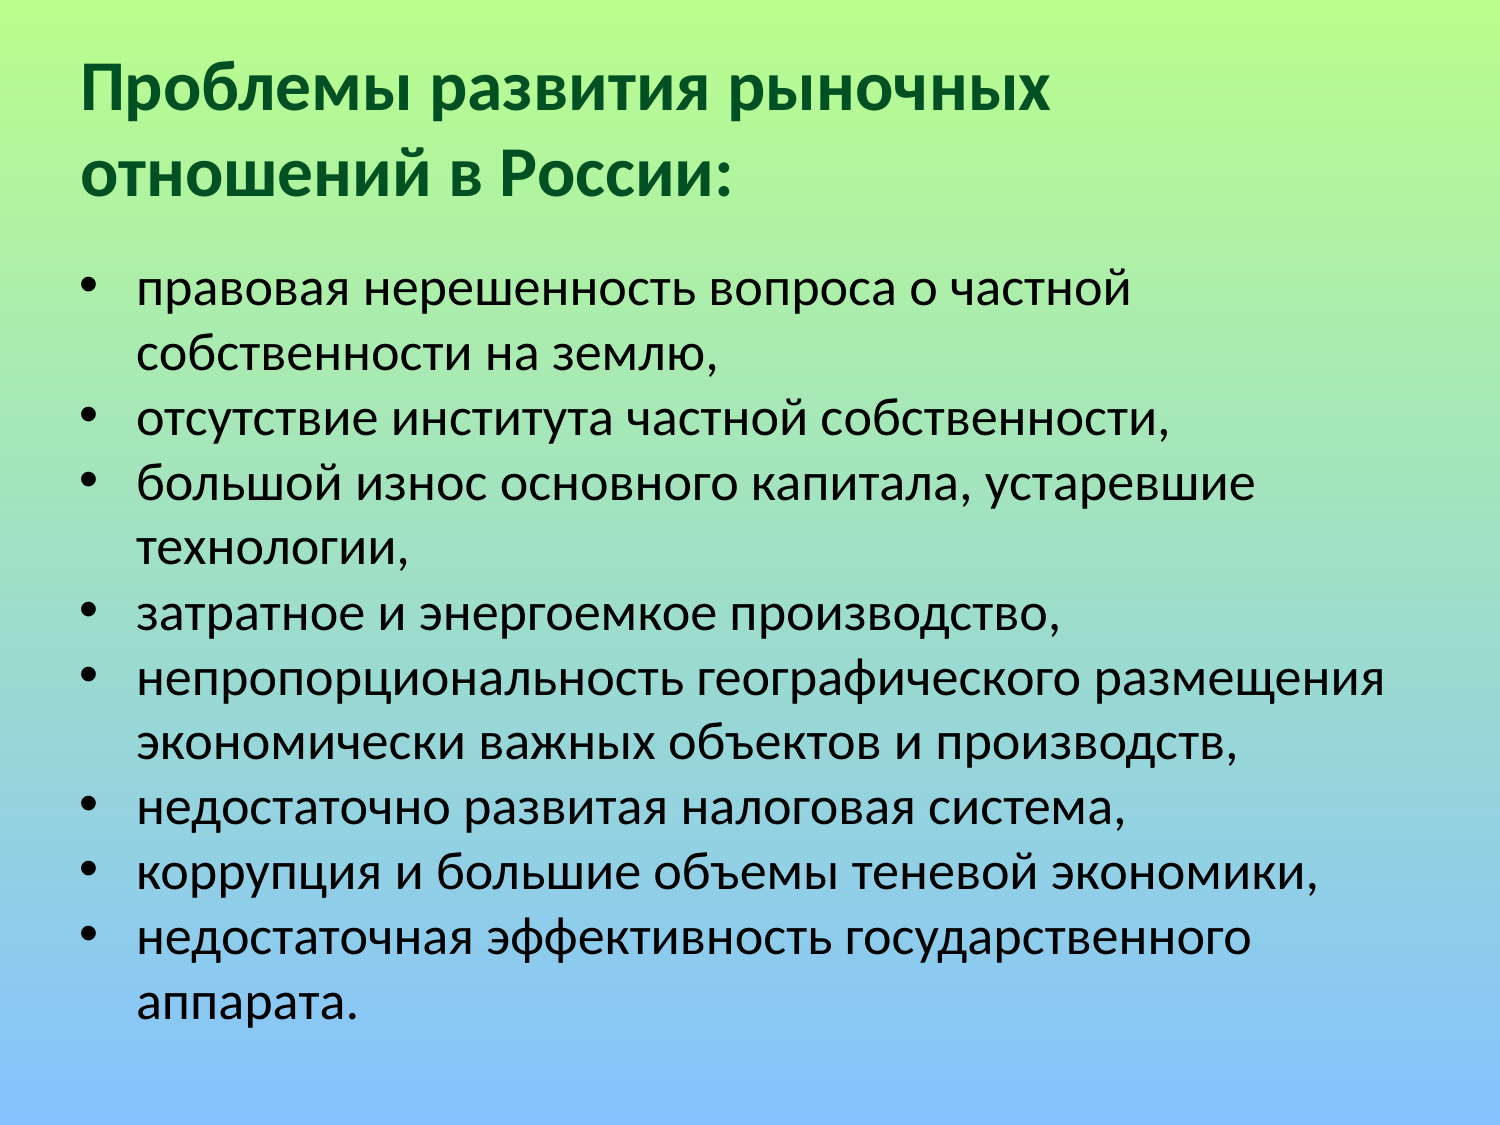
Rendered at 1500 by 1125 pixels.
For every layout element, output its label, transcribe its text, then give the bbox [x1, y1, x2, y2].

title Проблемы развития рыночных отношений в России: [64, 30, 1415, 219]
list правовая нерешенность вопроса о частной собственности на землю, отсутствие института частной собственности, большой износ основного капитала, устаревшие технологии, затратное и энергоемкое производство, непропорциональность географического размещения экономически важных объектов и производств, недостаточно развитая налоговая система, коррупция и большие объемы теневой экономики, недостаточная эффективность государственного аппарата. [64, 243, 1471, 1024]
